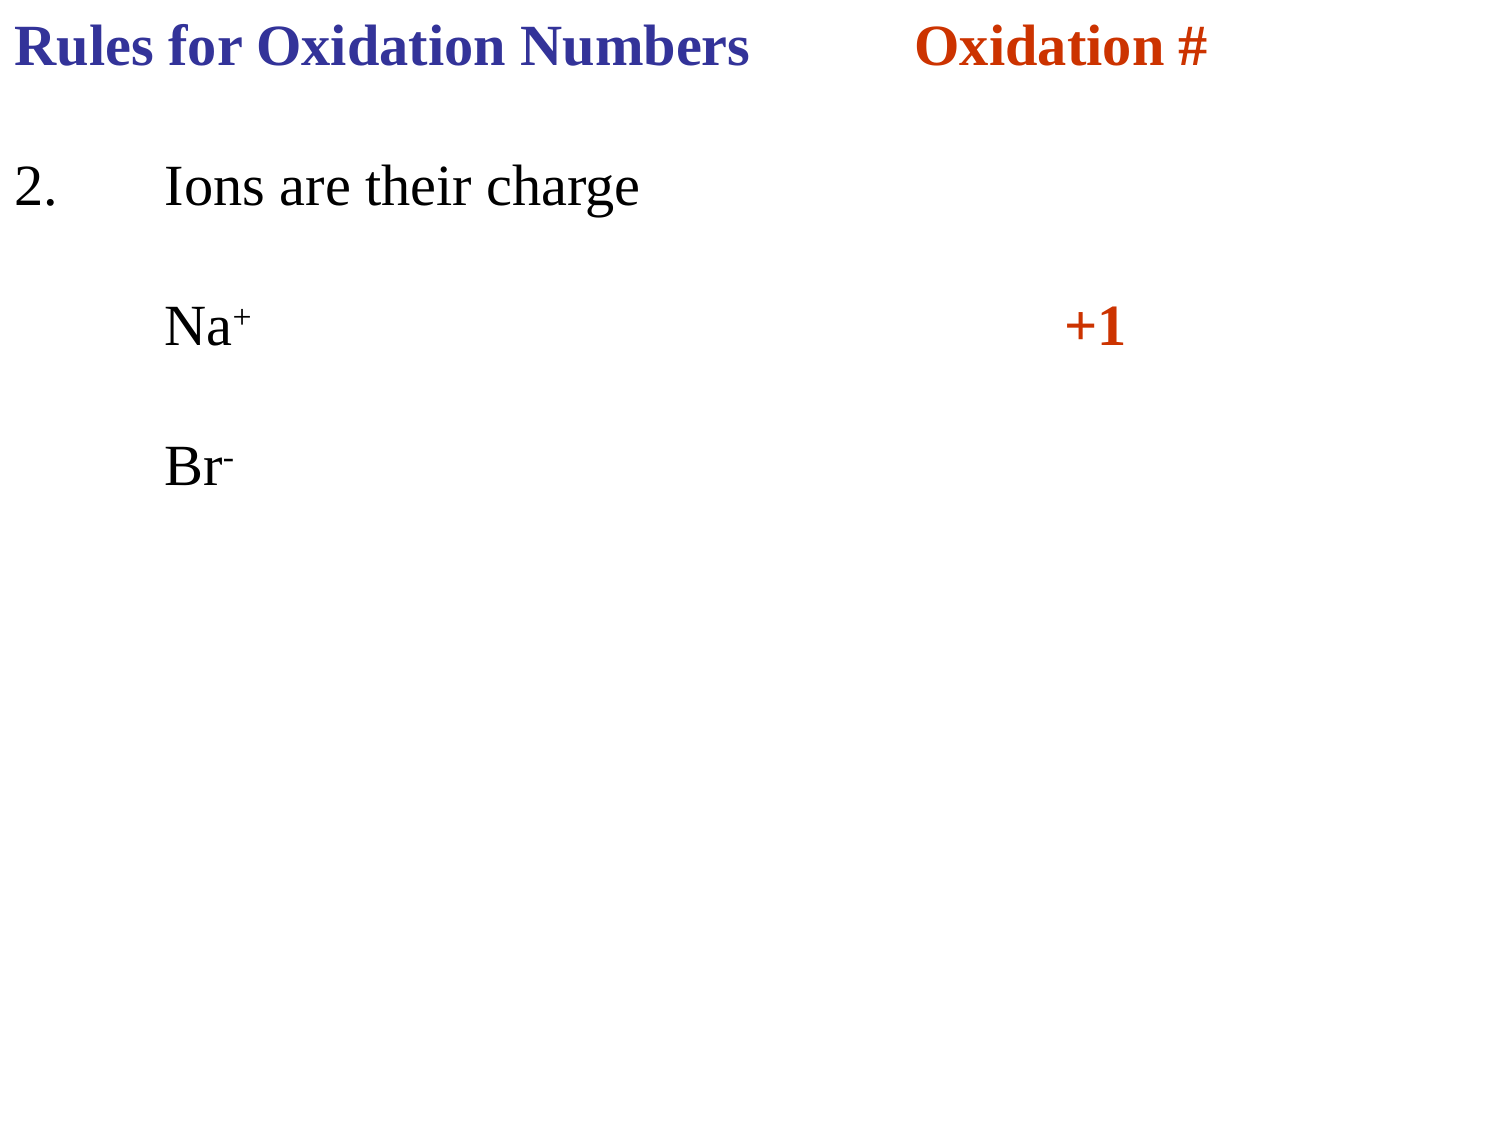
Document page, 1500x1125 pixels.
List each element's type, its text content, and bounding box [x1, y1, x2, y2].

text_box Rules for Oxidation Numbers Oxidation # 2. Ions are their charge Na+ +1 Br- [0, 0, 1500, 645]
